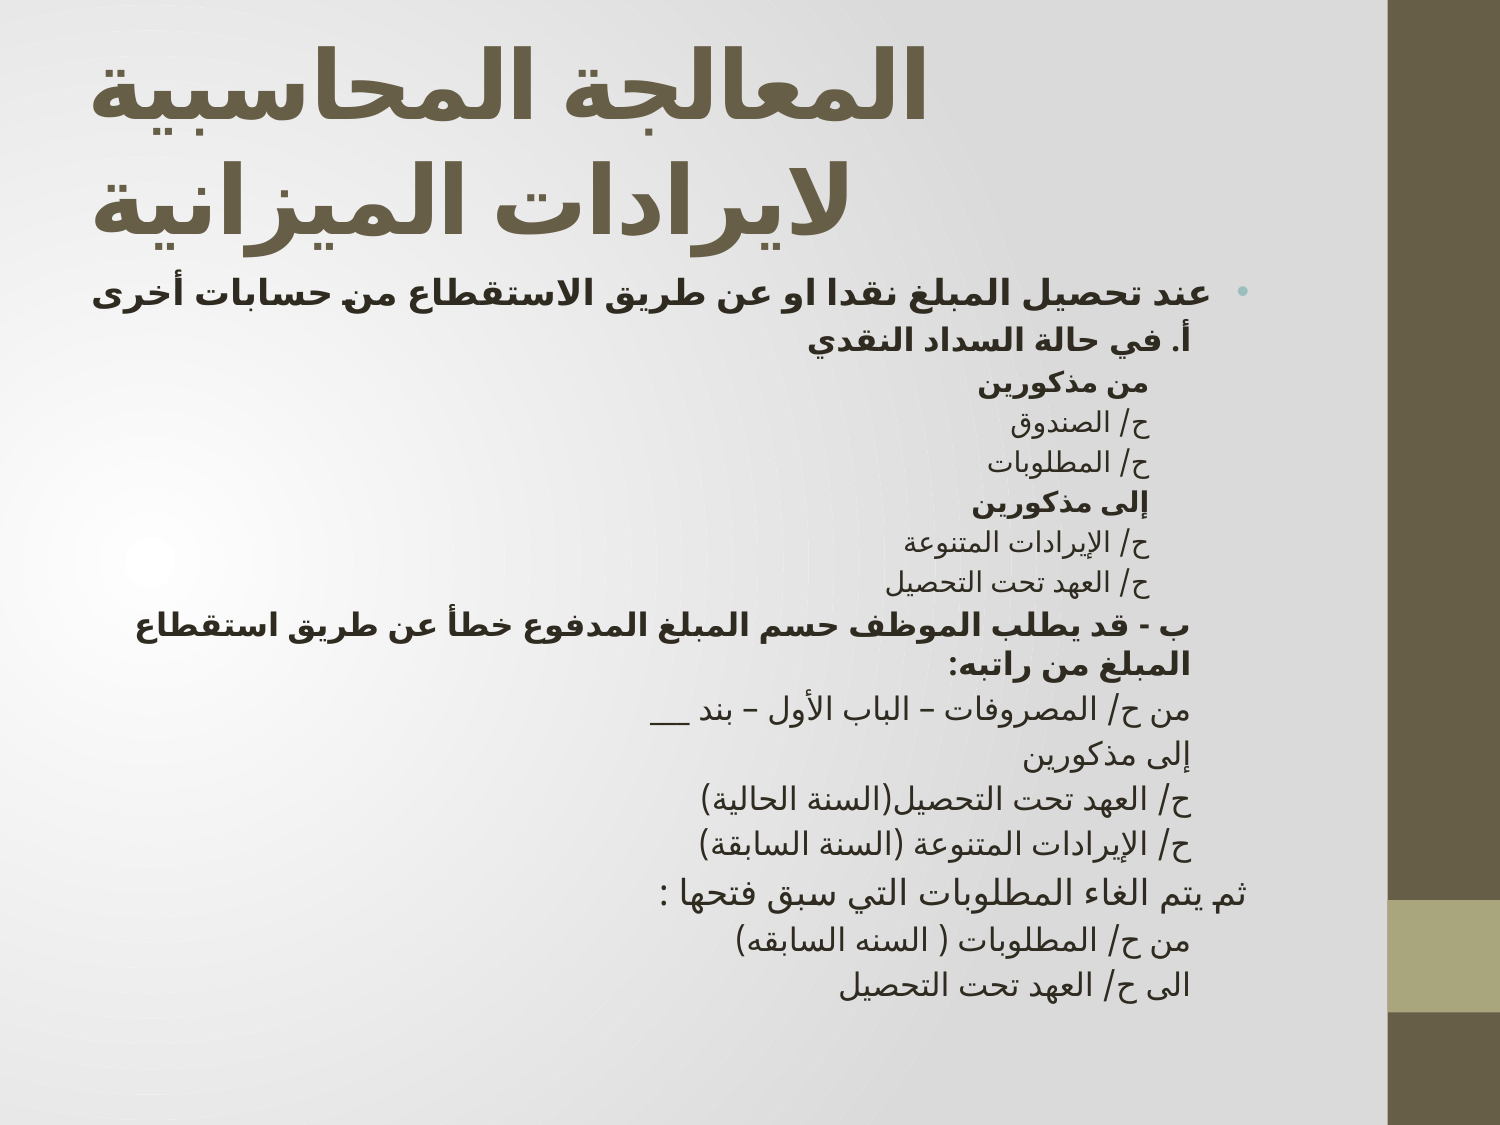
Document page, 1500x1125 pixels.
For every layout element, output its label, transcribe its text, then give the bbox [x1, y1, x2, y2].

title المعالجة المحاسبية لايرادات الميزانية [75, 45, 1325, 233]
list عند تحصيل المبلغ نقدا او عن طريق الاستقطاع من حسابات أخرى أ. في حالة السداد النقدي من مذكورين ح/ الصندوق ح/ المطلوبات إلى مذكورين ح/ الإيرادات المتنوعة ح/ العهد تحت التحصيل ب - قد يطلب الموظف حسم المبلغ المدفوع خطأ عن طريق استقطاع المبلغ من راتبه: من ح/ المصروفات – الباب الأول – بند ___ إلى مذكورين ح/ العهد تحت التحصيل(السنة الحالية) ح/ الإيرادات المتنوعة (السنة السابقة) ثم يتم الغاء المطلوبات التي سبق فتحها : من ح/ المطلوبات ( السنه السابقه) الى ح/ العهد تحت التحصيل [75, 262, 1325, 1050]
